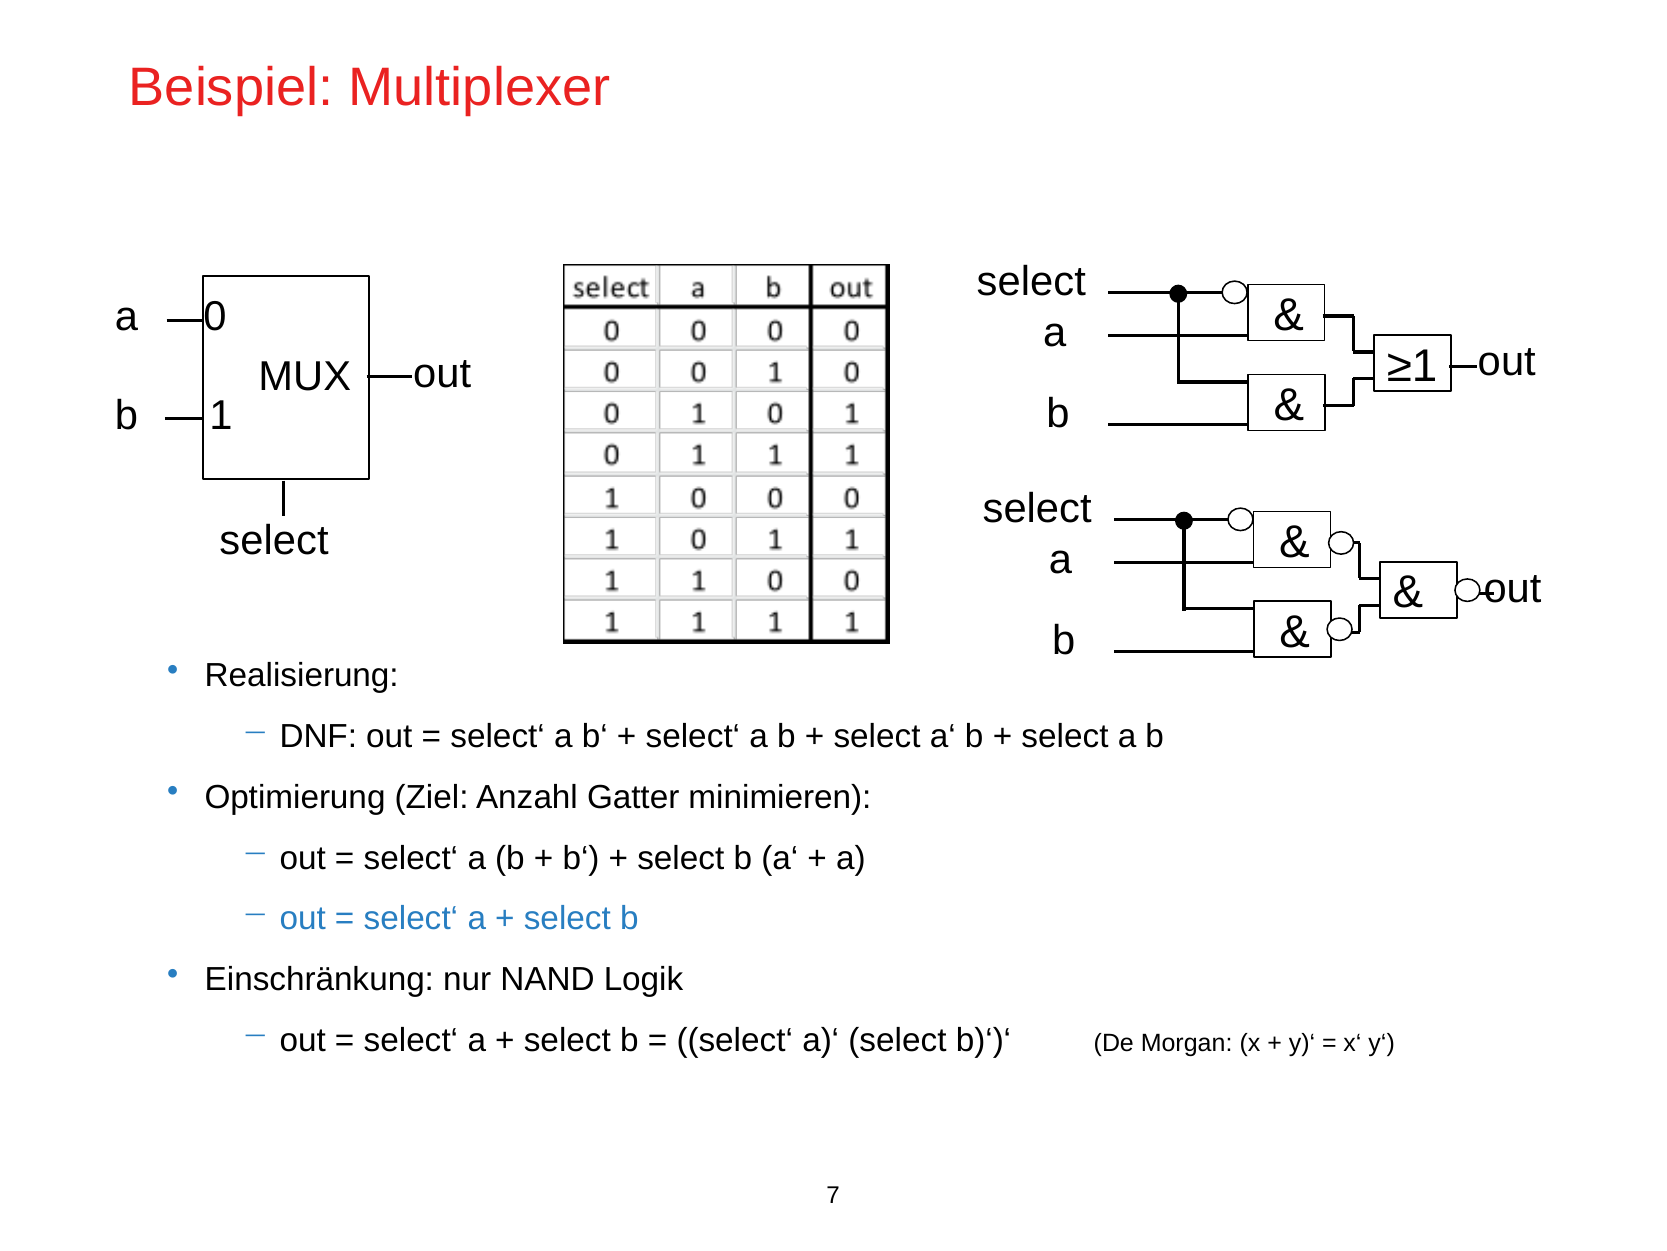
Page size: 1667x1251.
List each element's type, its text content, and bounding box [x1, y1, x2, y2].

text_box Realisierung: DNF: out = select‘ a b‘ + select‘ a b + select a‘ b + select a b Optimierung (Ziel: Anzahl Gatter minimieren): out = select‘ a (b + b‘) + select b (a‘ + a) out = select‘ a + select b Einschränkung: nur NAND Logik out = select‘ a + select b = ((select‘ a)‘ (select b)‘)‘ (De Morgan: (x + y)‘ = x‘ y‘) [167, 653, 1524, 1058]
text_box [113, 275, 473, 560]
title Beispiel: Multiplexer [121, 50, 1565, 179]
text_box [981, 480, 1543, 660]
slide_number 7 [811, 1172, 855, 1216]
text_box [975, 253, 1538, 433]
picture [563, 264, 890, 645]
